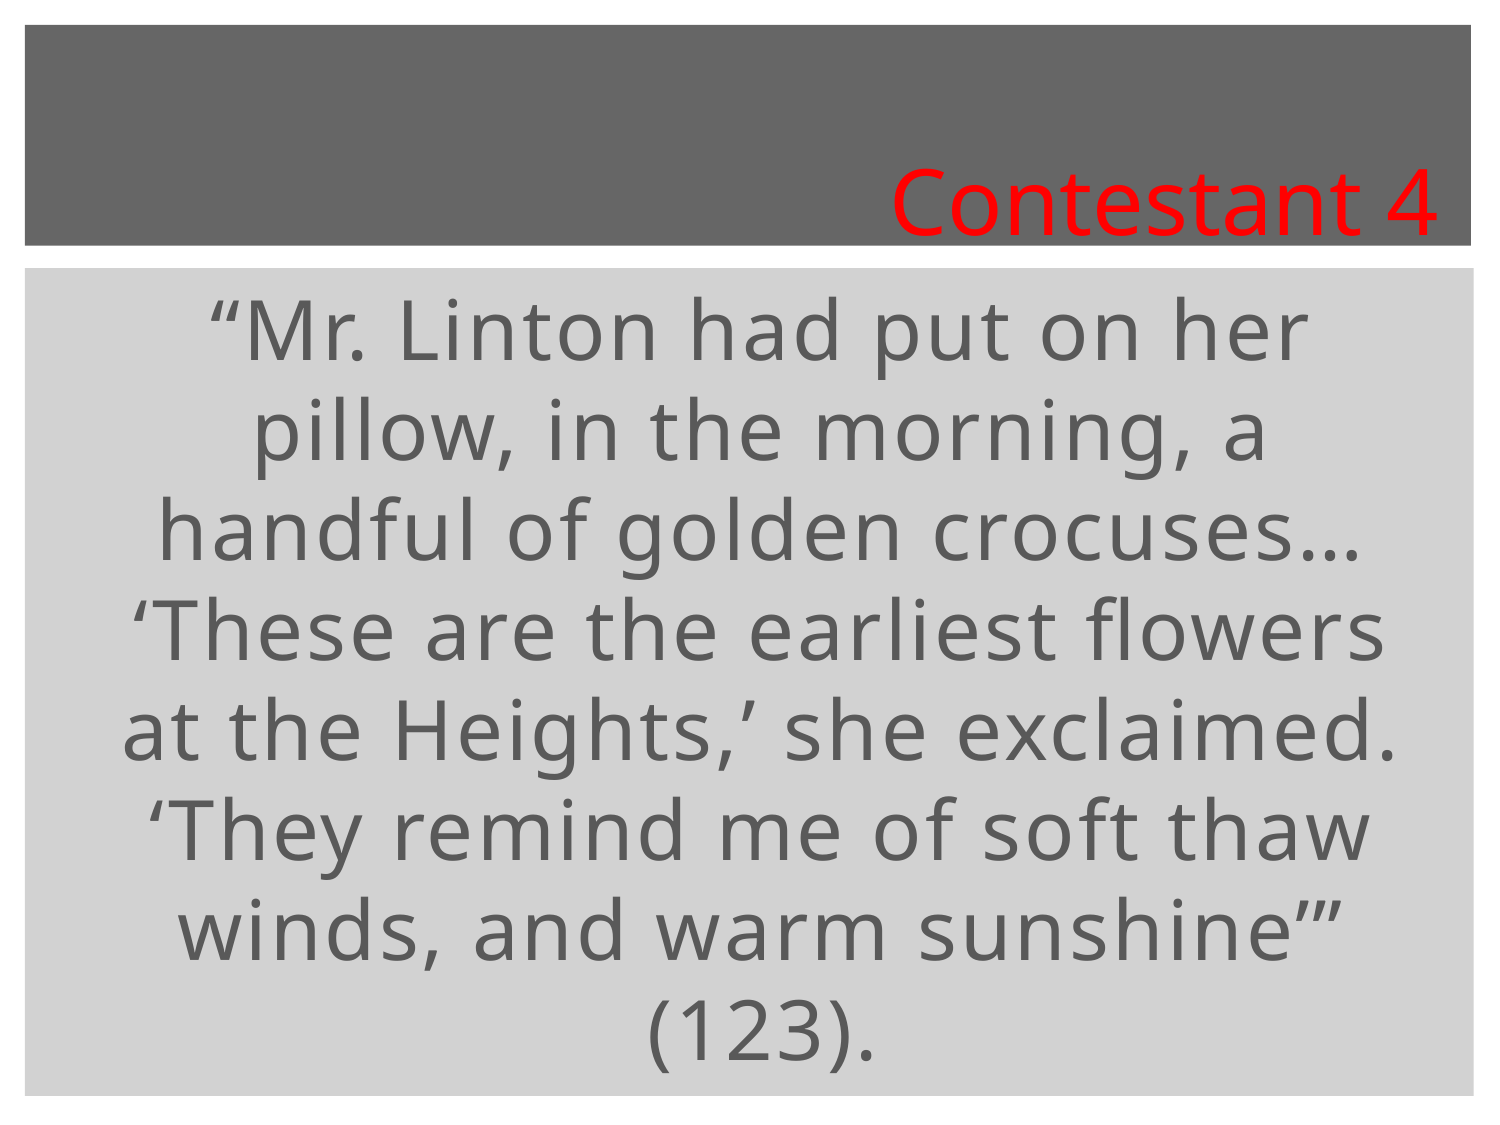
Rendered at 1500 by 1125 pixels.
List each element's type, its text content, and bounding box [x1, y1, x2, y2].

list “Mr. Linton had put on her pillow, in the morning, a handful of golden crocuses… ‘These are the earliest flowers at the Heights,’ she exclaimed. ‘They remind me of soft thaw winds, and warm sunshine’” (123). [87, 270, 1438, 1013]
text_box Contestant 4 [875, 136, 1500, 261]
